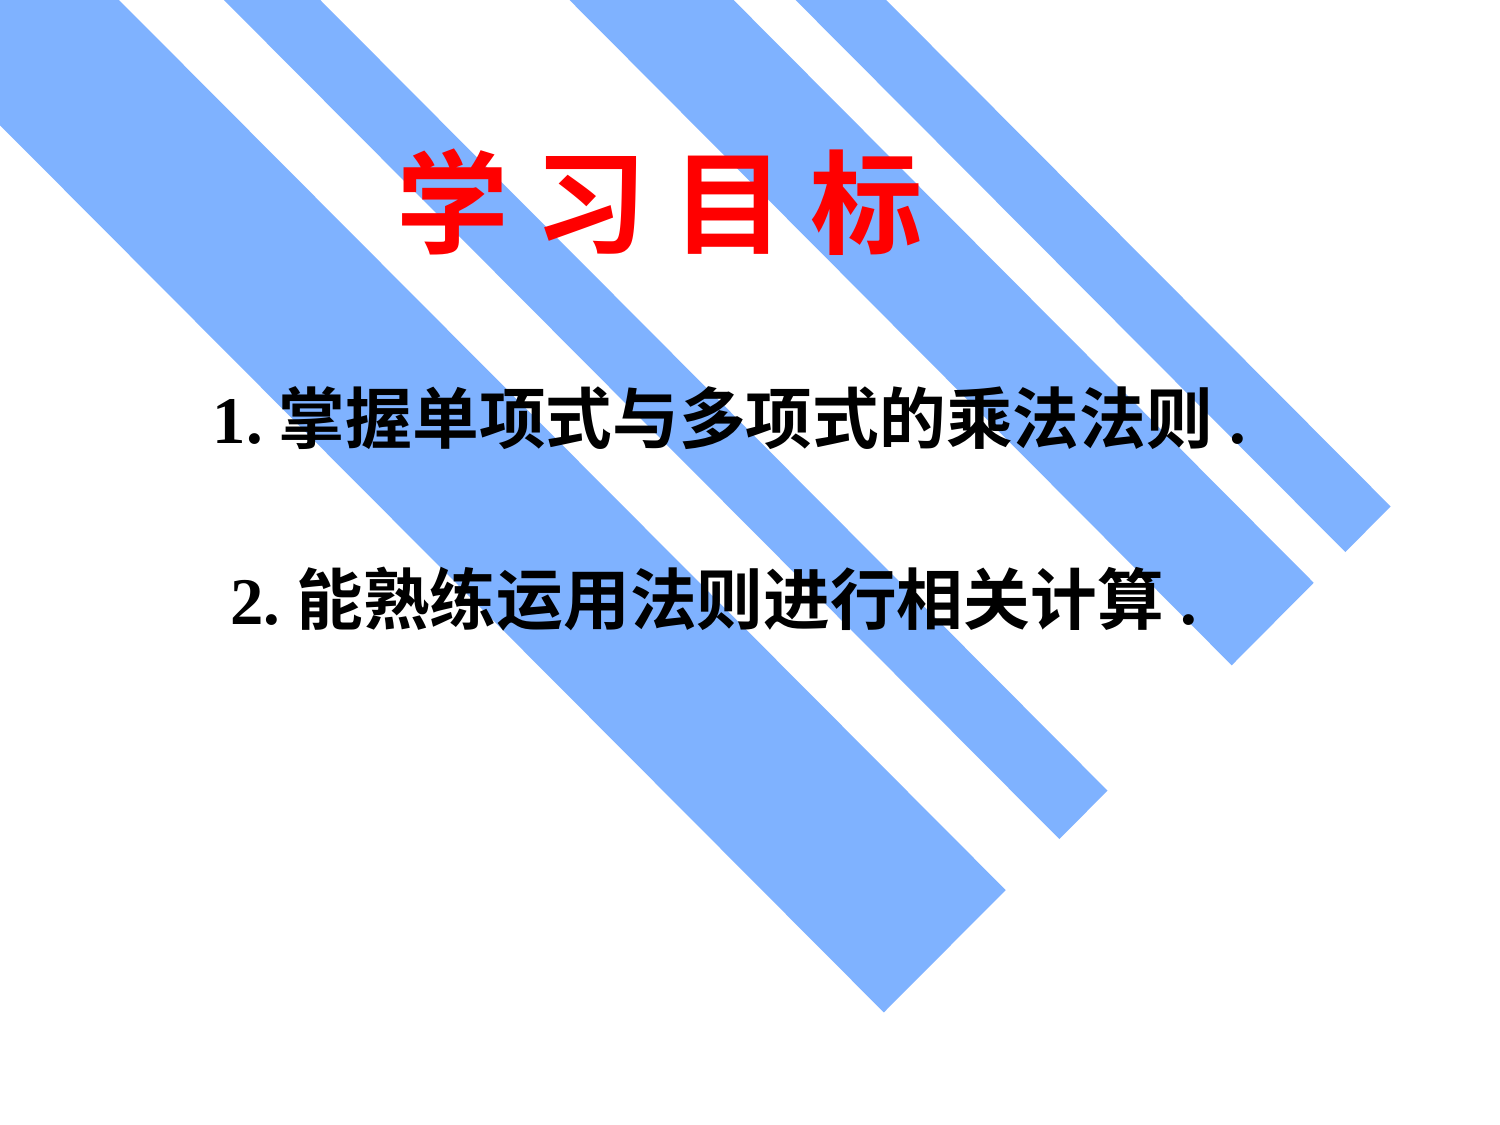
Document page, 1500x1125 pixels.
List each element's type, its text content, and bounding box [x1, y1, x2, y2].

text_box 1.掌握单项式与多项式的乘法法则. [197, 369, 1261, 465]
text_box 学 习 目 标 [381, 125, 939, 276]
text_box 2.能熟练运用法则进行相关计算. [215, 550, 1212, 646]
